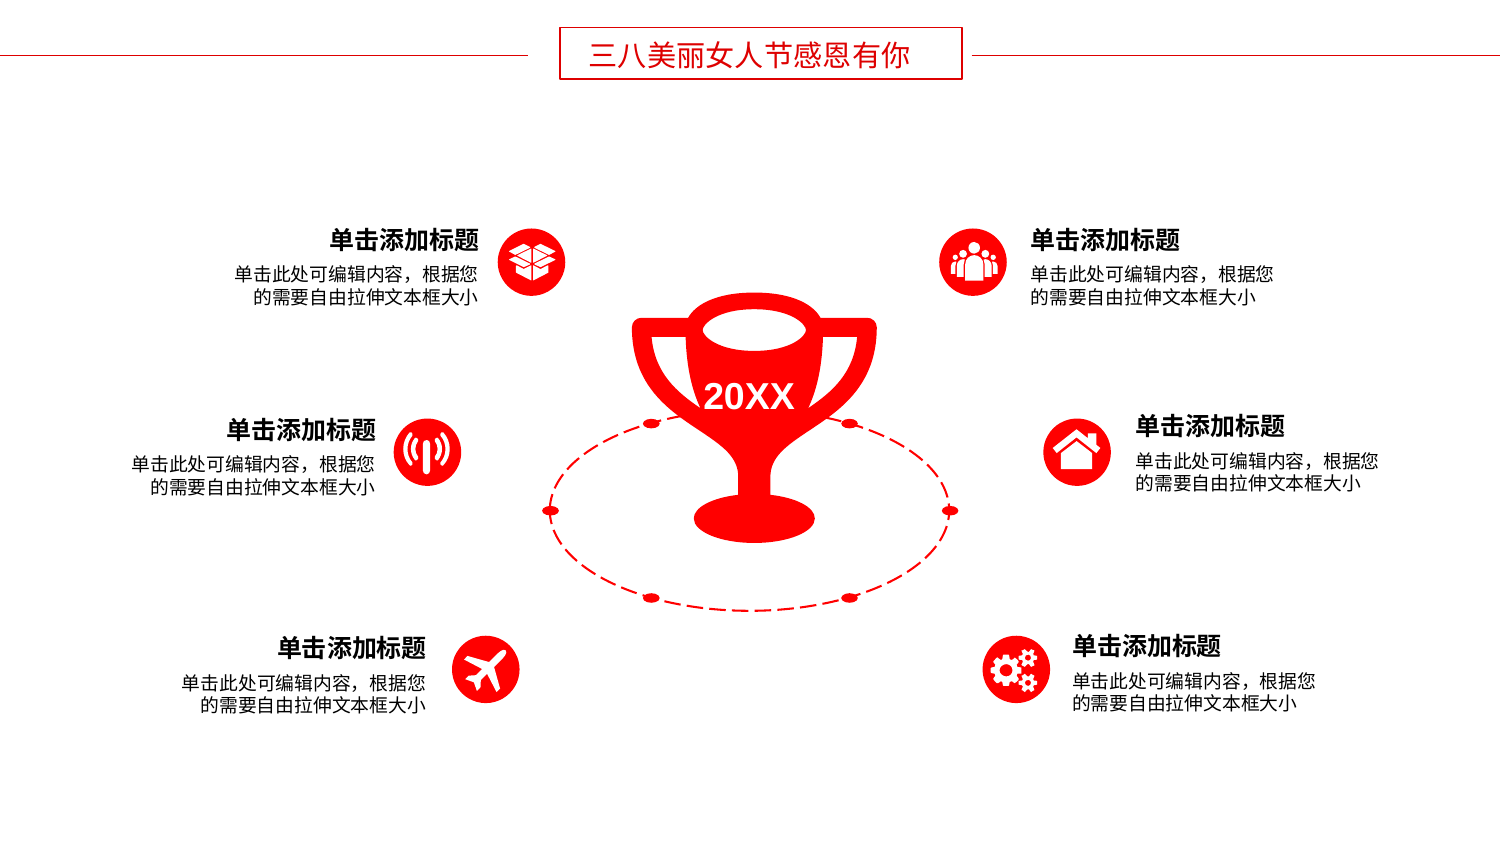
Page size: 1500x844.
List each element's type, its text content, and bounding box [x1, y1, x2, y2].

text_box [968, 241, 980, 254]
text_box [508, 243, 532, 281]
text_box [1052, 429, 1101, 454]
text_box [642, 593, 660, 603]
text_box [422, 440, 431, 475]
text_box 单击添加标题 [1030, 224, 1271, 255]
text_box [403, 432, 413, 466]
text_box [452, 635, 520, 704]
text_box 单击此处可编辑内容，根据您的需要自由拉伸文本框大小 [1072, 669, 1321, 715]
text_box [497, 228, 566, 296]
text_box 单击此处可编辑内容，根据您的需要自由拉伸文本框大小 [229, 262, 479, 309]
text_box 单击此处可编辑内容，根据您的需要自由拉伸文本框大小 [126, 452, 376, 498]
text_box [631, 292, 877, 543]
text_box [464, 649, 507, 693]
text_box [550, 416, 949, 611]
text_box [1060, 441, 1093, 470]
text_box [990, 649, 1038, 693]
text_box [841, 418, 858, 429]
text_box 单击添加标题 [1072, 630, 1313, 661]
text_box 单击添加标题 [136, 414, 377, 445]
text_box [841, 593, 858, 603]
text_box [542, 505, 559, 516]
text_box [440, 432, 450, 466]
text_box 20XX [698, 372, 810, 418]
text_box 单击此处可编辑内容，根据您的需要自由拉伸文本框大小 [1135, 449, 1385, 495]
text_box [982, 635, 1051, 704]
text_box 单击添加标题 [1135, 410, 1377, 441]
text_box [939, 228, 1007, 296]
text_box [642, 418, 660, 429]
text_box [560, 27, 963, 80]
text_box [941, 505, 959, 516]
text_box 单击添加标题 [239, 224, 480, 255]
text_box 单击添加标题 [186, 632, 428, 663]
text_box [393, 418, 462, 486]
text_box [410, 437, 419, 461]
text_box [950, 249, 998, 281]
text_box 单击此处可编辑内容，根据您的需要自由拉伸文本框大小 [1030, 262, 1280, 309]
text_box [434, 437, 443, 461]
text_box [1043, 418, 1111, 486]
text_box 单击此处可编辑内容，根据您的需要自由拉伸文本框大小 [177, 671, 426, 717]
text_box [533, 243, 556, 281]
